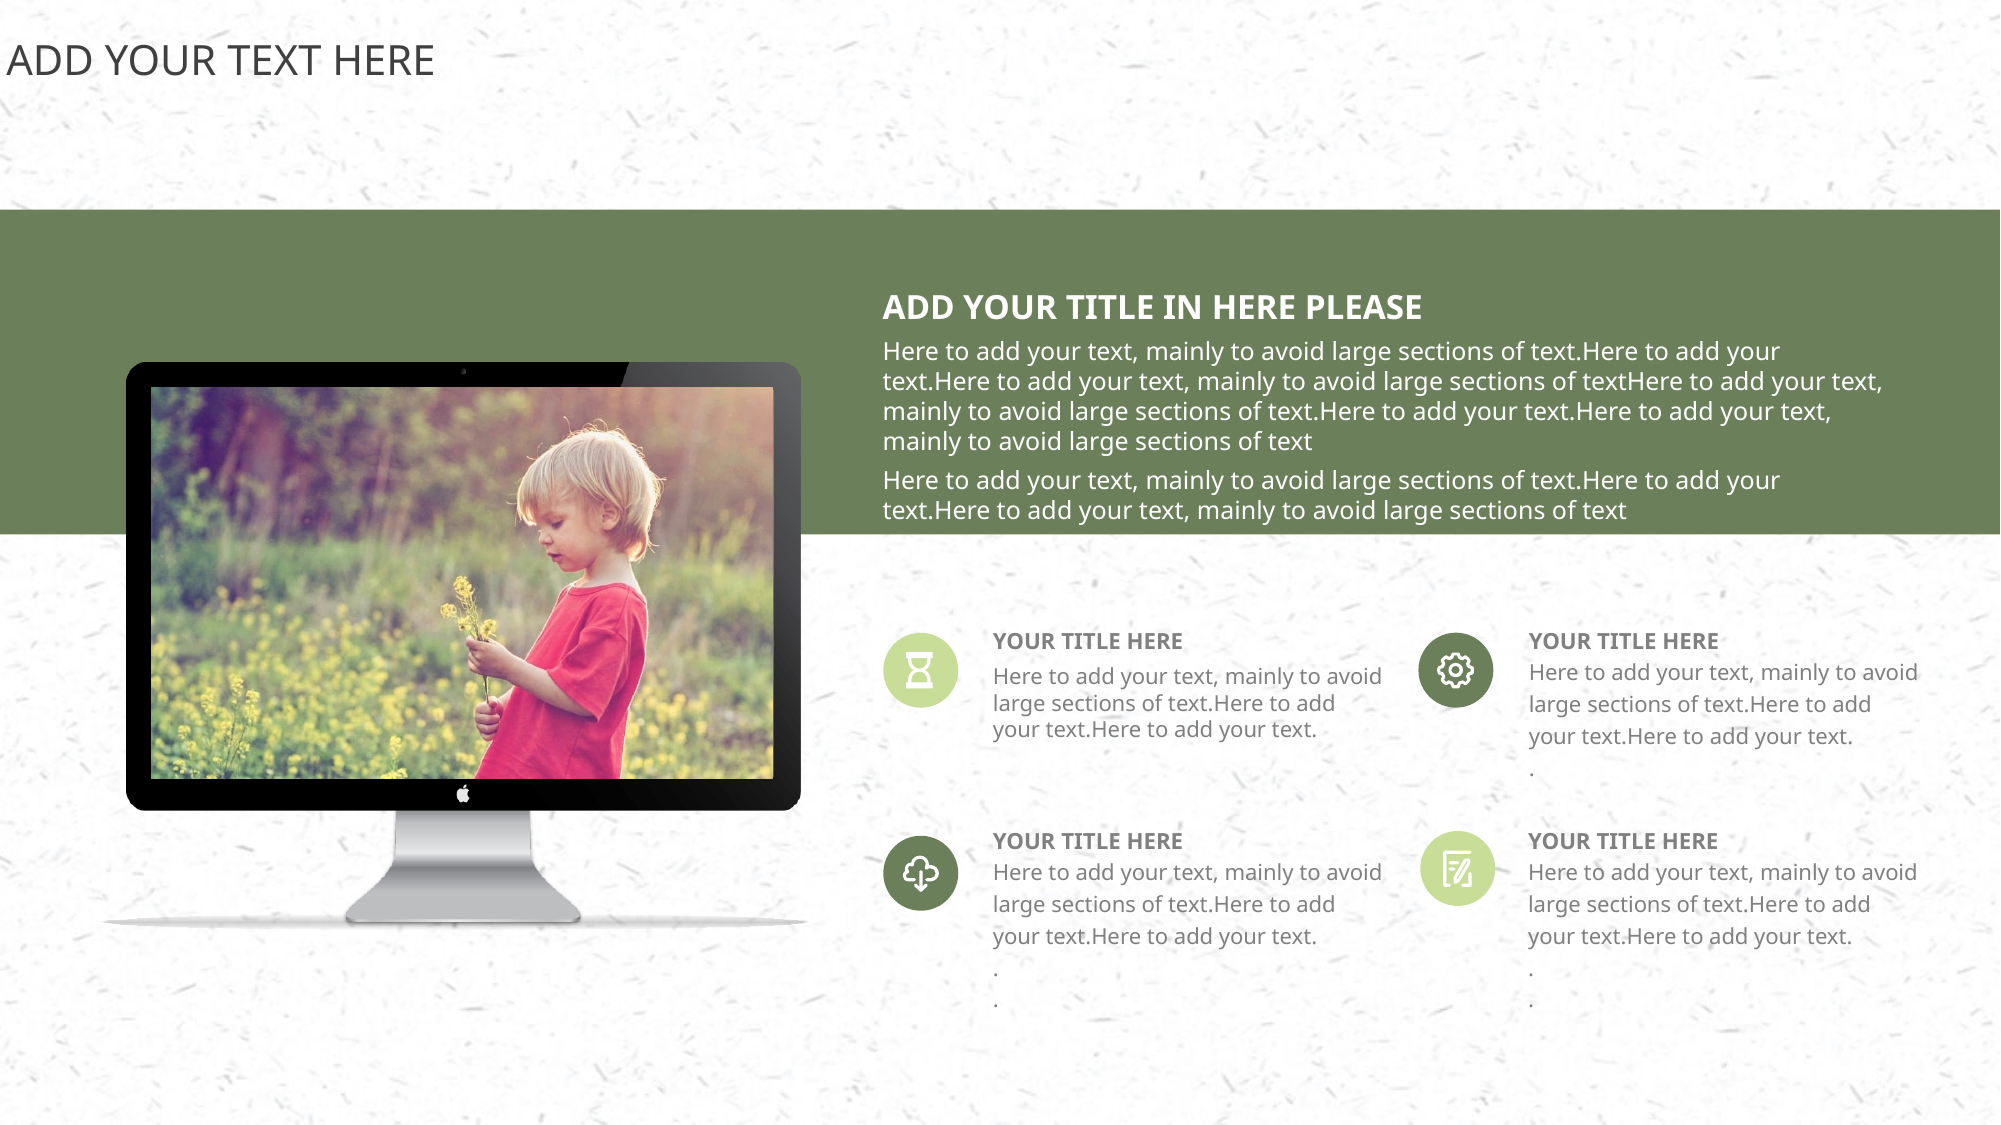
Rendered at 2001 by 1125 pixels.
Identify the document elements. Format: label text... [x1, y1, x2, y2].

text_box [883, 632, 959, 708]
text_box YOUR TITLE HERE Here to add your text, mainly to avoid large sections of text.Here to add your text.Here to add your text. . [1528, 621, 1922, 813]
text_box ADD YOUR TEXT HERE [0, 0, 520, 117]
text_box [1420, 830, 1496, 906]
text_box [883, 835, 959, 911]
text_box [100, 918, 126, 925]
text_box YOUR TITLE HERE Here to add your text, mainly to avoid large sections of text.Here to add your text.Here to add your text. [992, 621, 1386, 743]
text_box YOUR TITLE HERE Here to add your text, mainly to avoid large sections of text.Here to add your text.Here to add your text. . . [1528, 821, 1922, 1013]
text_box [0, 209, 2000, 535]
text_box YOUR TITLE HERE Here to add your text, mainly to avoid large sections of text.Here to add your text.Here to add your text. . . [993, 821, 1387, 1013]
text_box [801, 919, 810, 924]
picture [0, 0, 2001, 1125]
text_box ADD YOUR TITLE IN HERE PLEASE Here to add your text, mainly to avoid large sections of text.Here to add your text.Here to add your text, mainly to avoid large sections of textHere to add your text, mainly to avoid large sections of text.Here to add your text.Here to add your text, mainly to avoid large sections of text Here to add your text, mainly to avoid large sections of text.Here to add your text.Here to add your text, mainly to avoid large sections of text [882, 278, 1891, 565]
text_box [1418, 632, 1494, 708]
